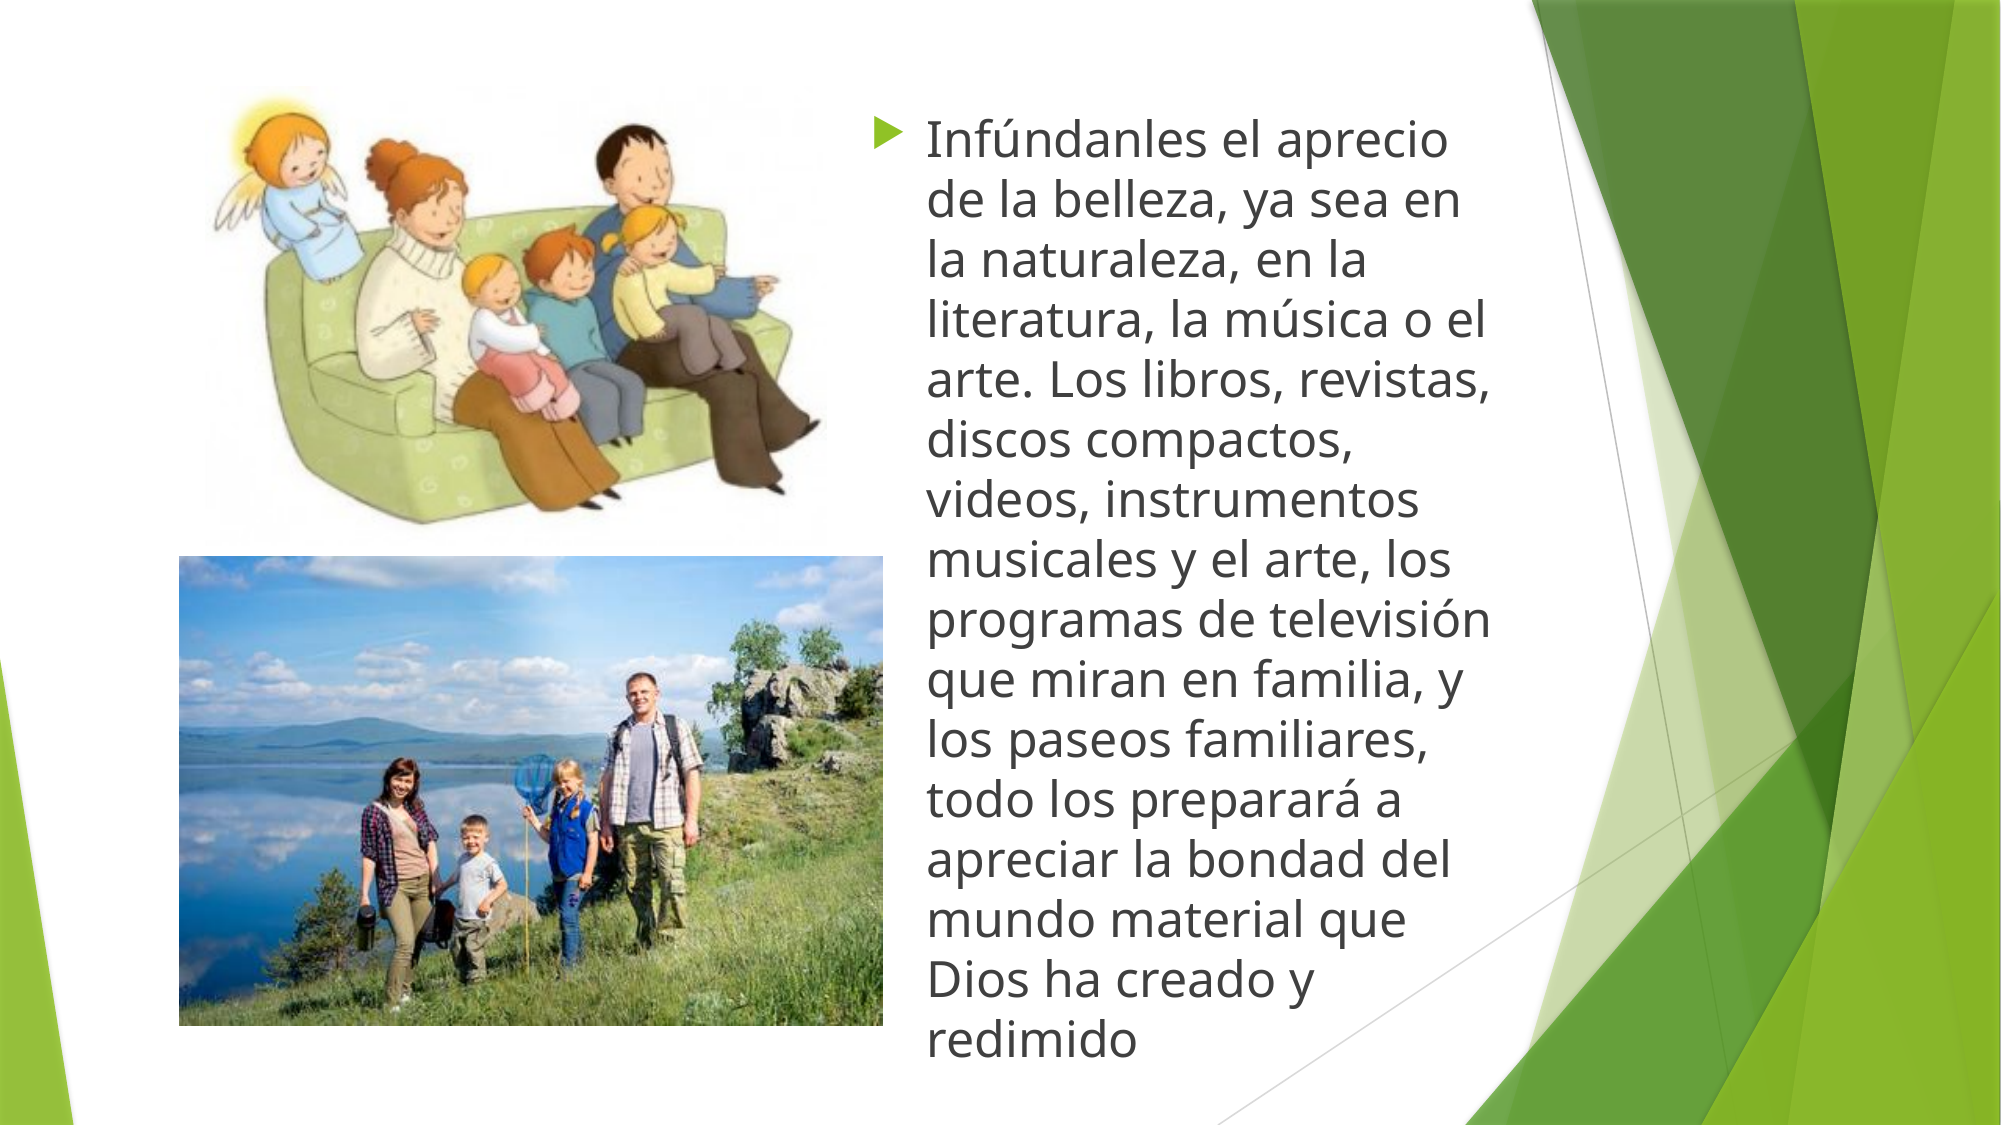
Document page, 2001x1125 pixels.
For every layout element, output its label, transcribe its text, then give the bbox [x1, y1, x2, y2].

list Infúndanles el aprecio de la belleza, ya sea en la naturaleza, en la literatura, la música o el arte. Los libros, revistas, discos compactos, videos, instrumentos musicales y el arte, los programas de televisión que miran en familia, y los paseos familiares, todo los preparará a apreciar la bondad del mundo material que Dios ha creado y redimido [855, 99, 1522, 991]
picture [204, 85, 827, 546]
picture [178, 555, 883, 1026]
